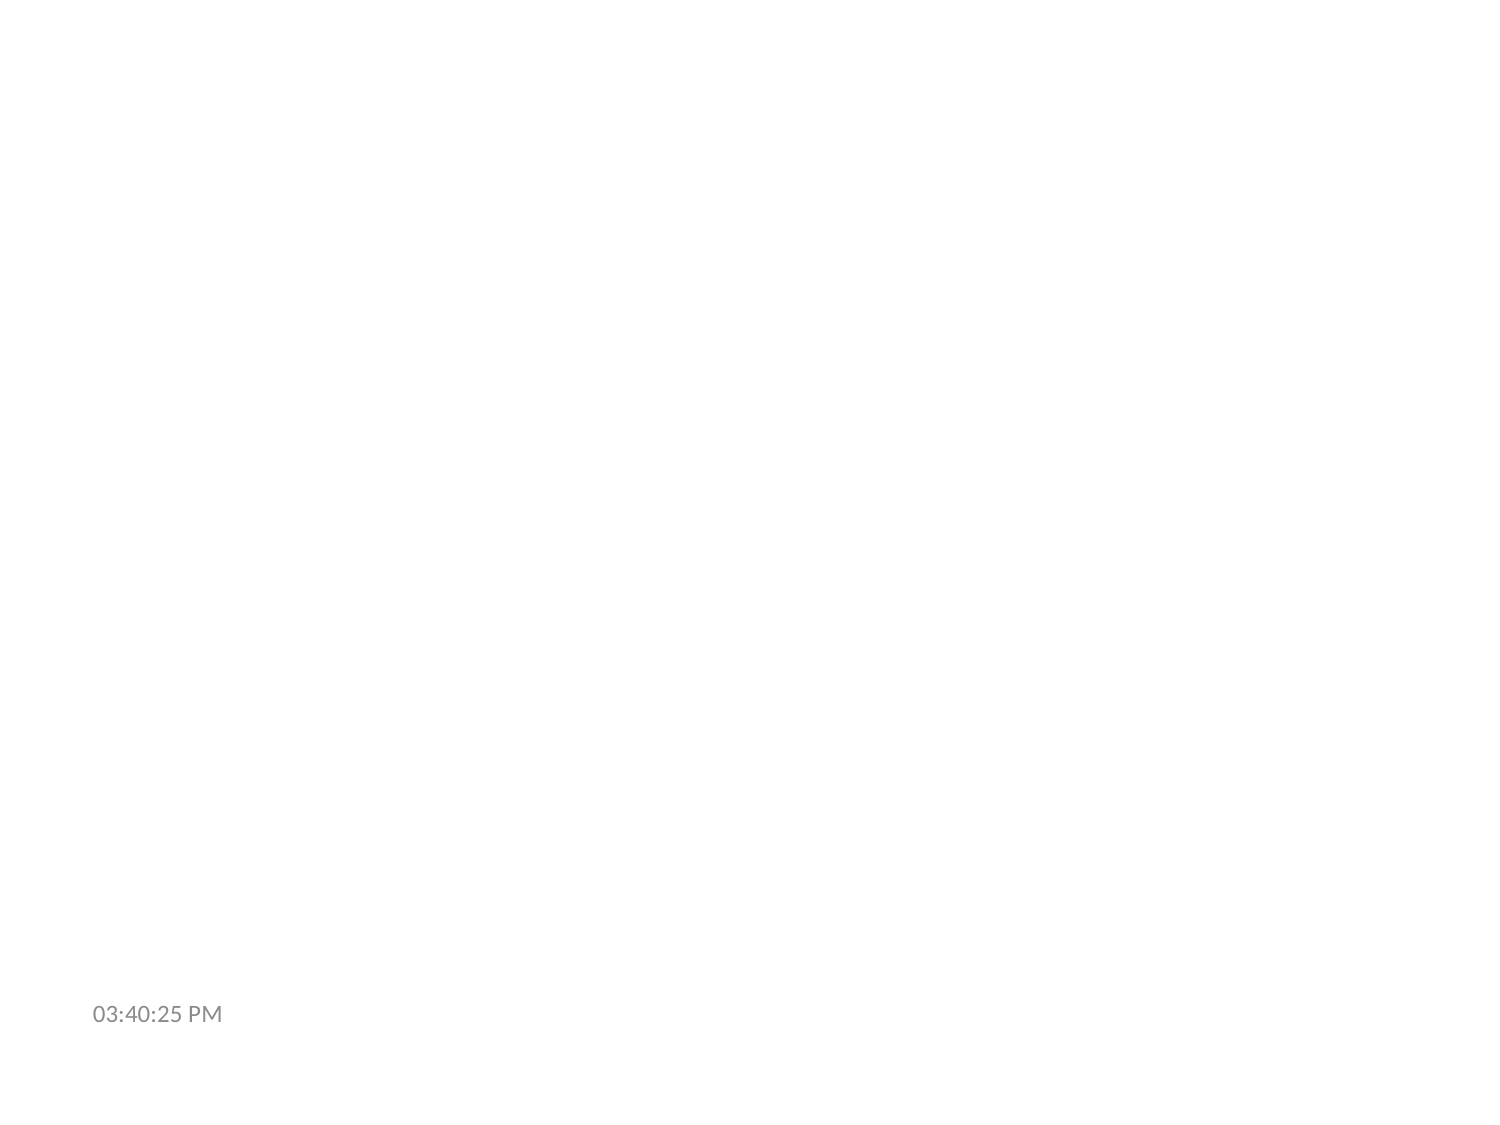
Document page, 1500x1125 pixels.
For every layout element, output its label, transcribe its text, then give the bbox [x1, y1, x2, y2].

text_box 3:35:09 PM [77, 982, 428, 1043]
